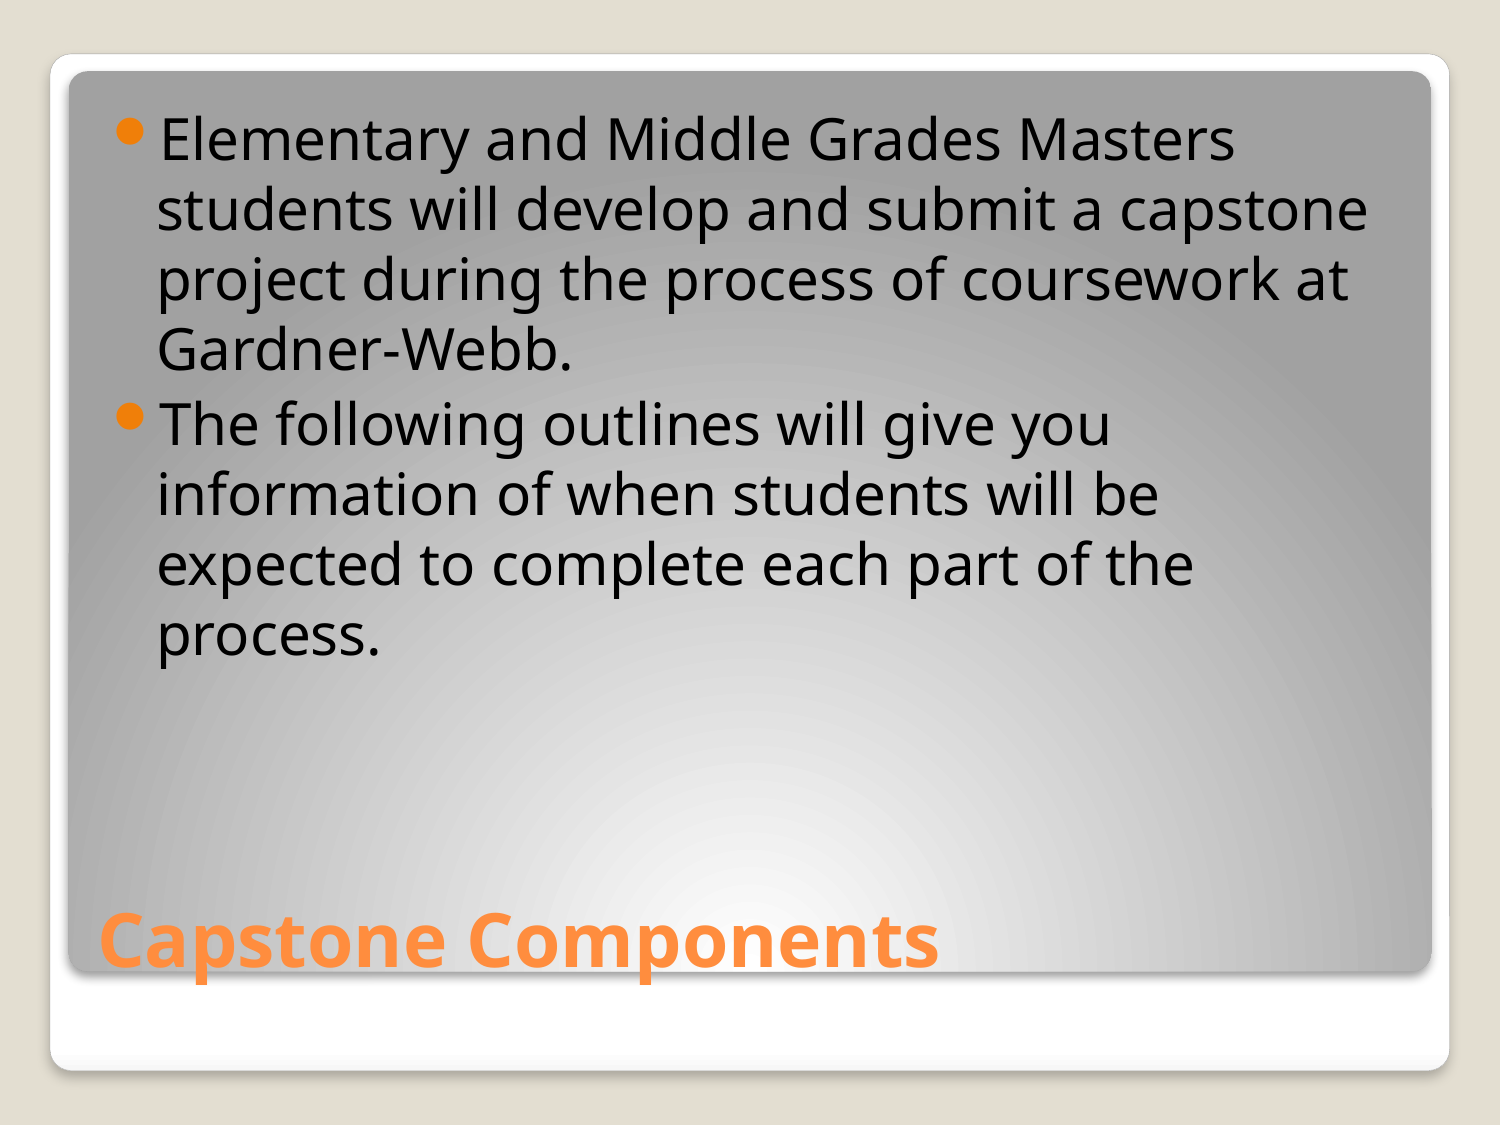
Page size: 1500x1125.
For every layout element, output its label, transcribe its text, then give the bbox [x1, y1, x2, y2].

list Elementary and Middle Grades Masters students will develop and submit a capstone project during the process of coursework at Gardner-Webb. The following outlines will give you information of when students will be expected to complete each part of the process. [82, 86, 1426, 775]
title Capstone Components [82, 817, 1425, 990]
